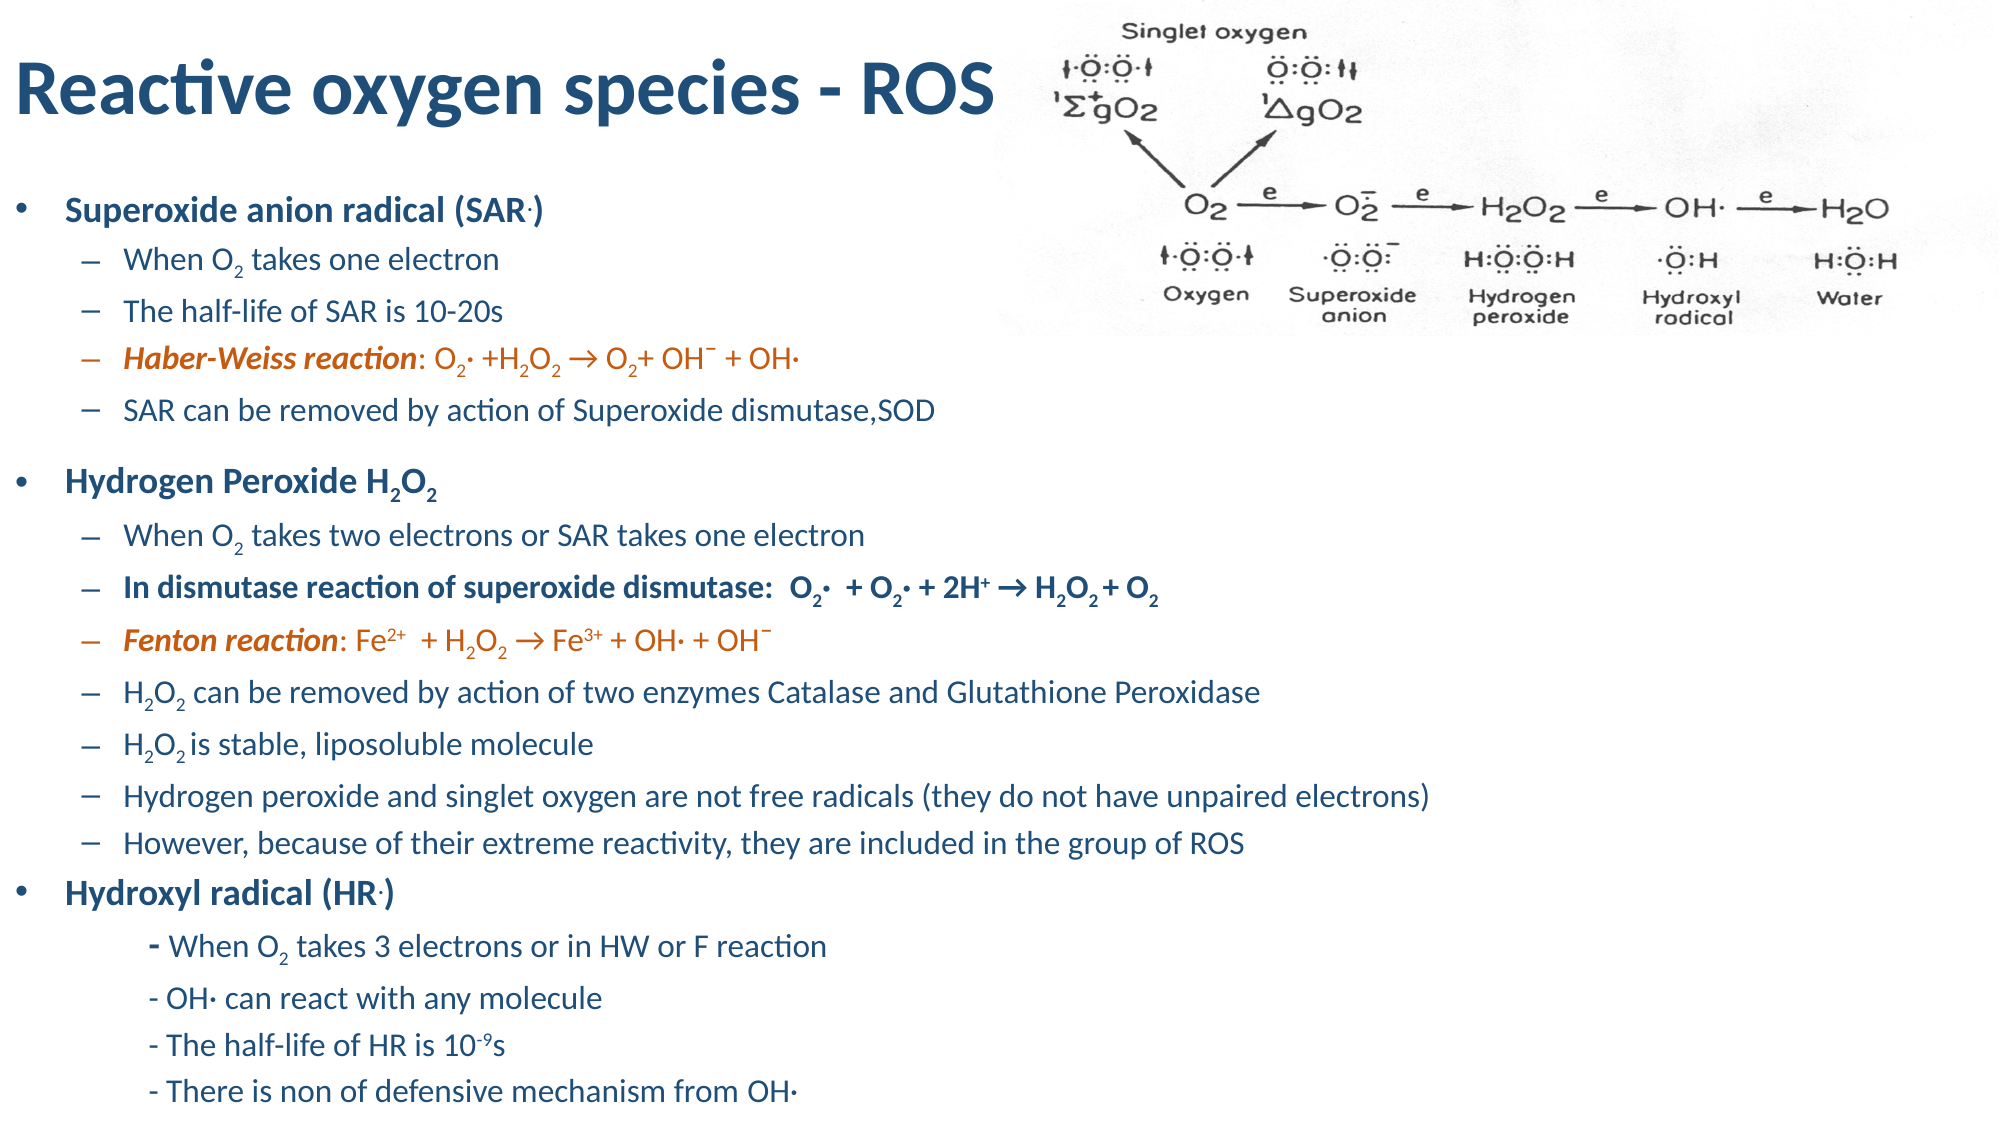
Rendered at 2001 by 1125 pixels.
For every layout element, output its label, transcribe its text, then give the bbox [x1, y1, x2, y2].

list Superoxide anion radical (SAR.) When O2 takes one electron The half-life of SAR is 10-20s Haber-Weiss reaction: О2· +H2О2 → О2+ ОH¯ + ОH· SAR can be removed by action of Superoxide dismutase,SOD Hydrogen Peroxide H2O2 When O2 takes two electrons or SAR takes one electron In dismutase reaction of superoxide dismutase: О2· + О2· + 2H+ → H2O2 + О2 Fenton reaction: Fe2+ + H2О2 → Fe3+ + ОH· + ОH¯ H2O2 can be removed by action of two enzymes Catalase and Glutathione Peroxidase H2O2 is stable, liposoluble molecule Hydrogen peroxide and singlet oxygen are not free radicals (they do not have unpaired electrons) However, because of their extreme reactivity, they are included in the group of ROS Hydroxyl radical (HR.) - When O2 takes 3 electrons or in HW or F reaction - ОH· can react with any molecule - The half-life of HR is 10-9s - There is non of defensive mechanism from ОH· [0, 178, 2000, 1125]
picture [994, 0, 1999, 336]
title Reactive oxygen species - ROS [0, 0, 994, 178]
